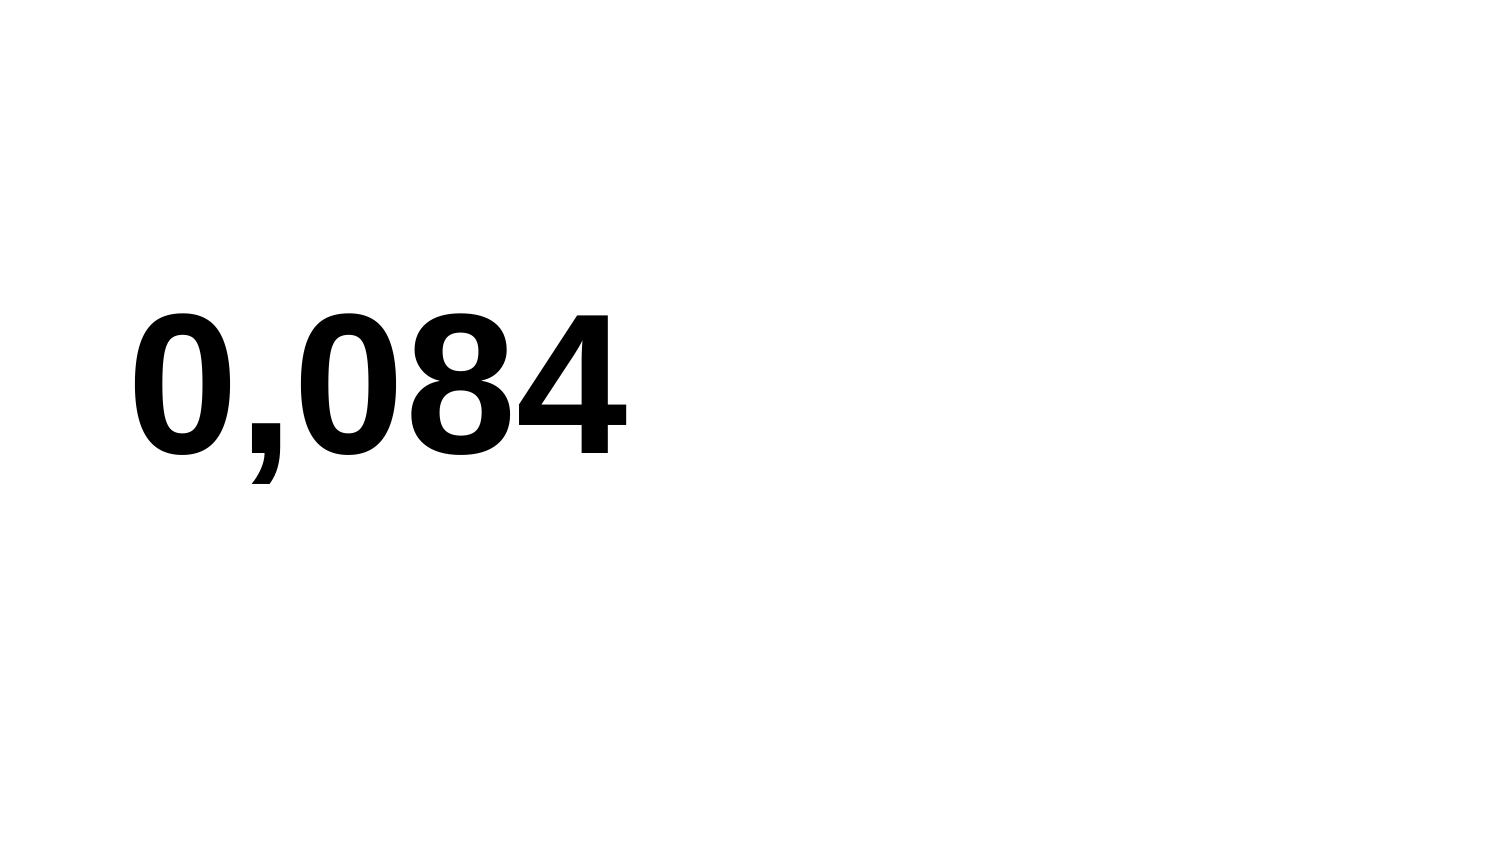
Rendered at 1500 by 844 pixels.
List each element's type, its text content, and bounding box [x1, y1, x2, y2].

text_box 0,084 [112, 235, 1388, 509]
